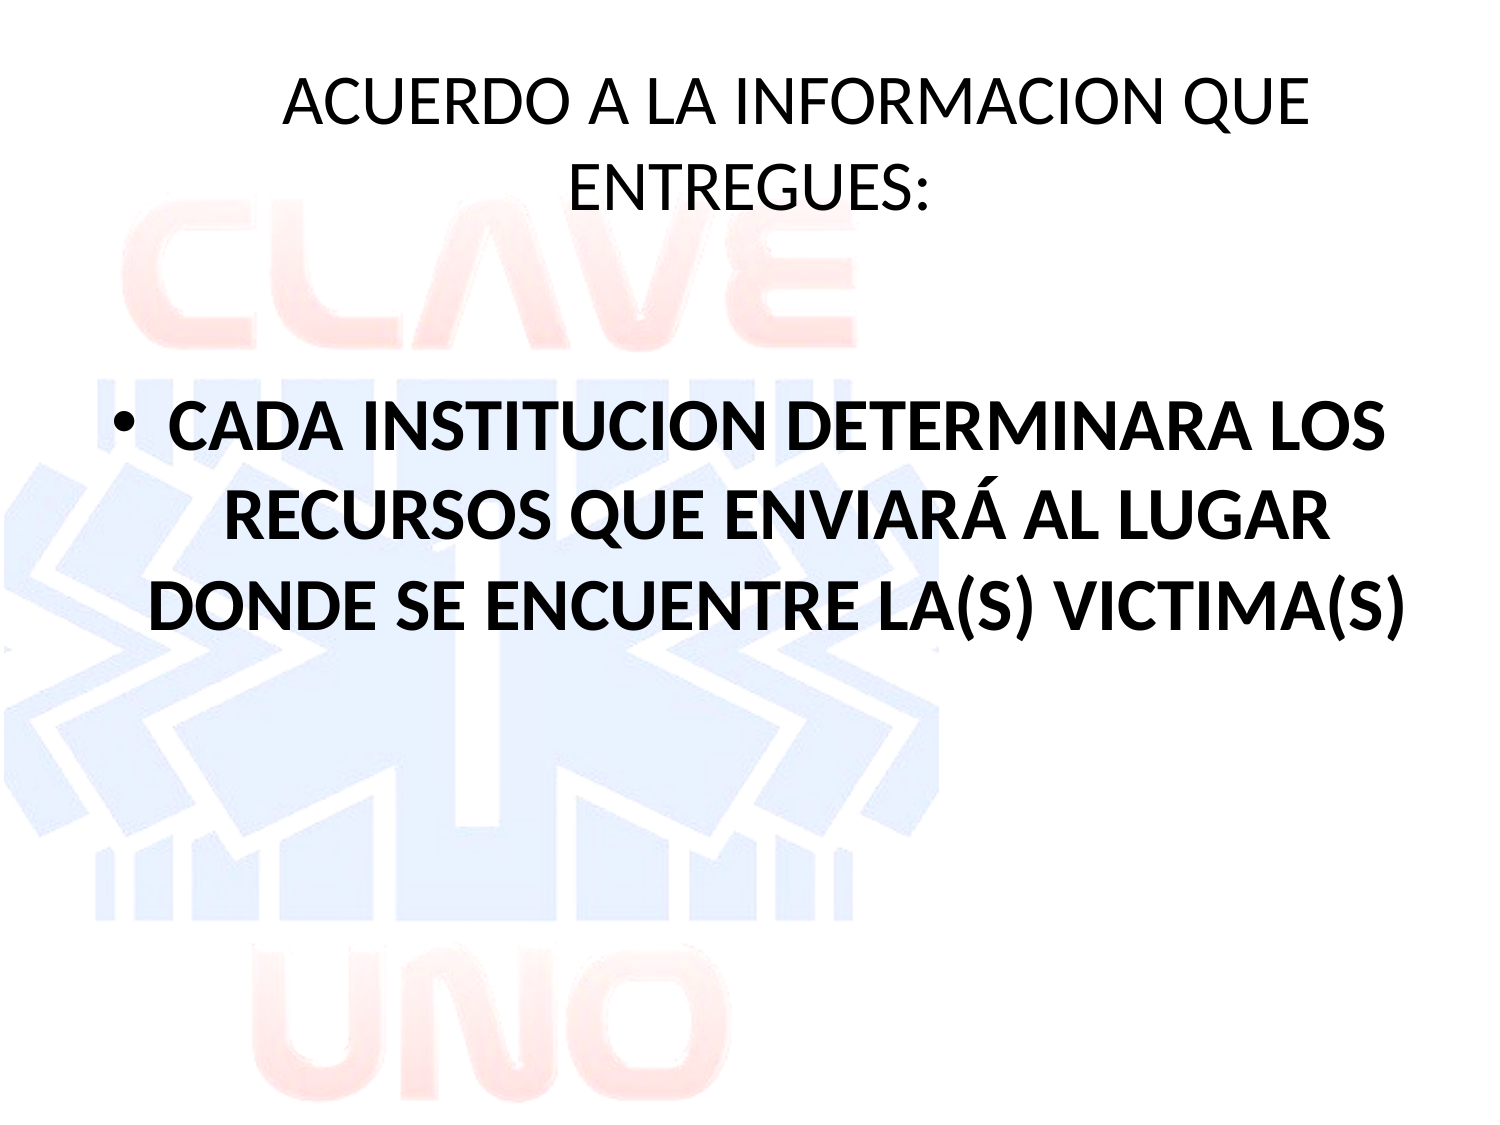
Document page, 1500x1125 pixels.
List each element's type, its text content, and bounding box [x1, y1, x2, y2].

title DE ACUERDO A LA INFORMACION QUE ENTREGUES: [75, 45, 1425, 233]
picture [3, 184, 940, 1121]
list CADA INSTITUCION DETERMINARA LOS RECURSOS QUE ENVIARÁ AL LUGAR DONDE SE ENCUENTRE LA(S) VICTIMA(S) [944, 262, 1425, 1005]
